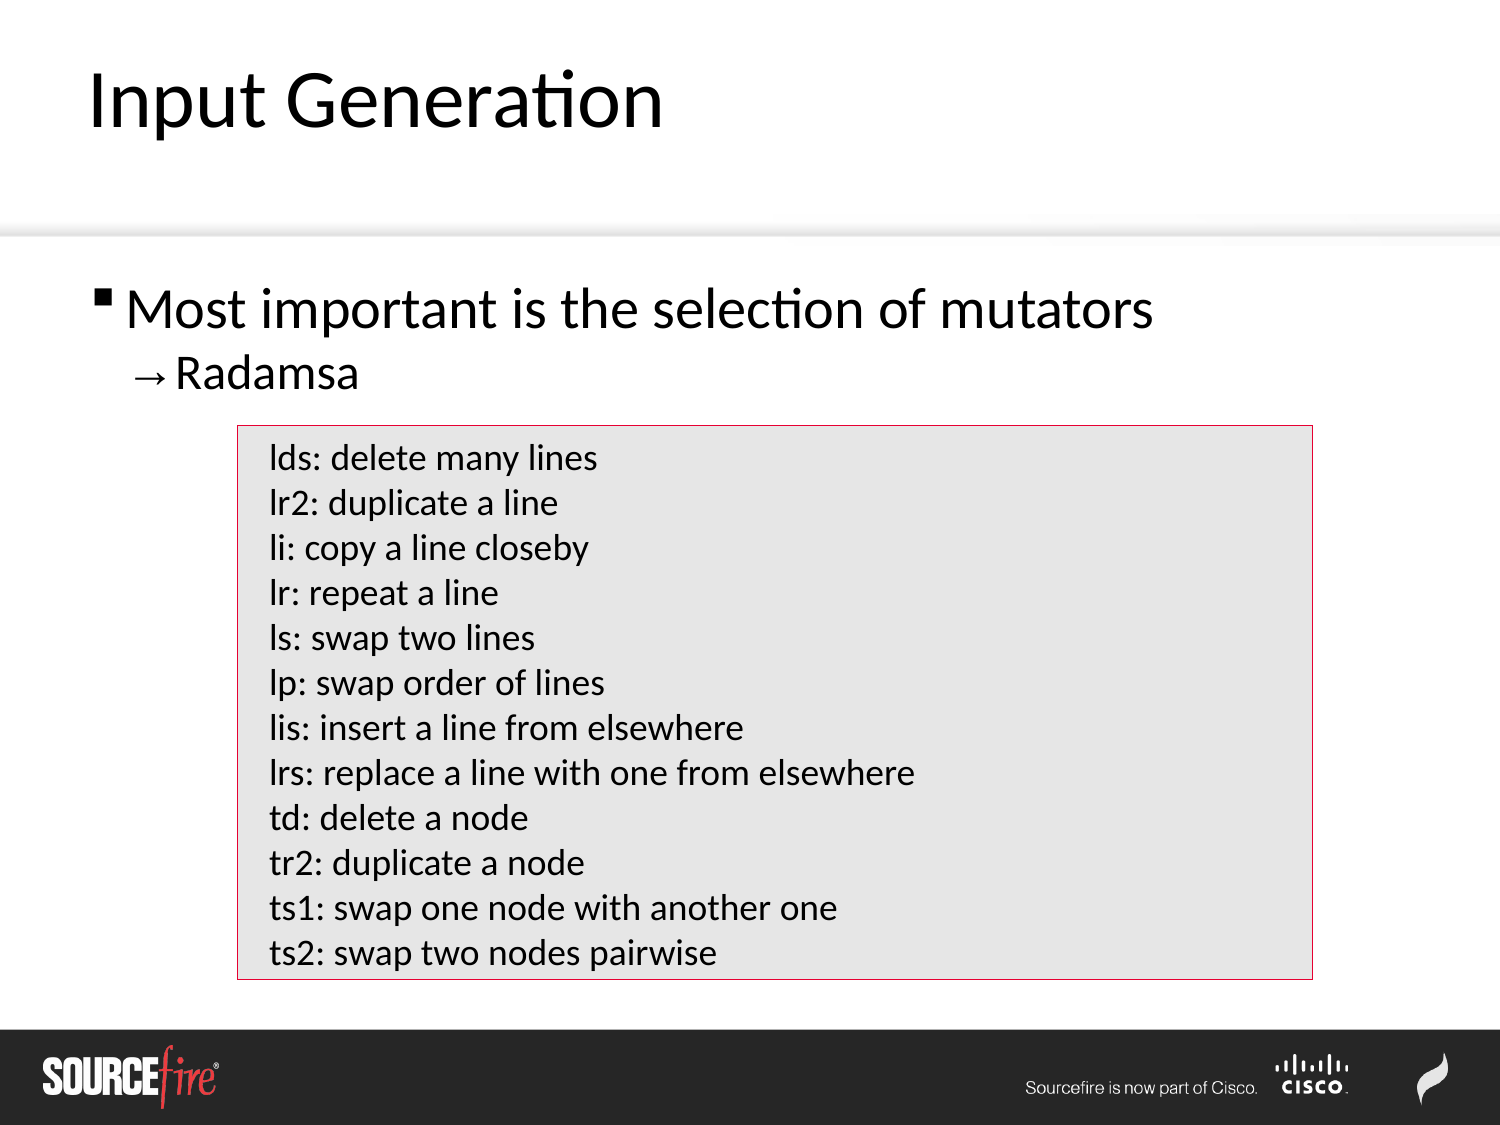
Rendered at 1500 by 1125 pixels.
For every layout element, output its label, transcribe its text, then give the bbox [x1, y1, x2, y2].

picture [1417, 1051, 1448, 1106]
text_box Input Generation [72, 51, 1423, 215]
picture [43, 1045, 219, 1109]
picture [1026, 1054, 1348, 1097]
picture [0, 214, 1500, 246]
text_box Most important is the selection of mutators Radamsa [75, 262, 1425, 1005]
text_box lds: delete many lines lr2: duplicate a line li: copy a line closeby lr: repeat a line ls: swap two lines lp: swap order of lines lis: insert a line from elsewhere lrs: replace a line with one from elsewhere td: delete a node tr2: duplicate a node ts1: swap one node with another one ts2: swap two nodes pairwise [237, 425, 1313, 980]
